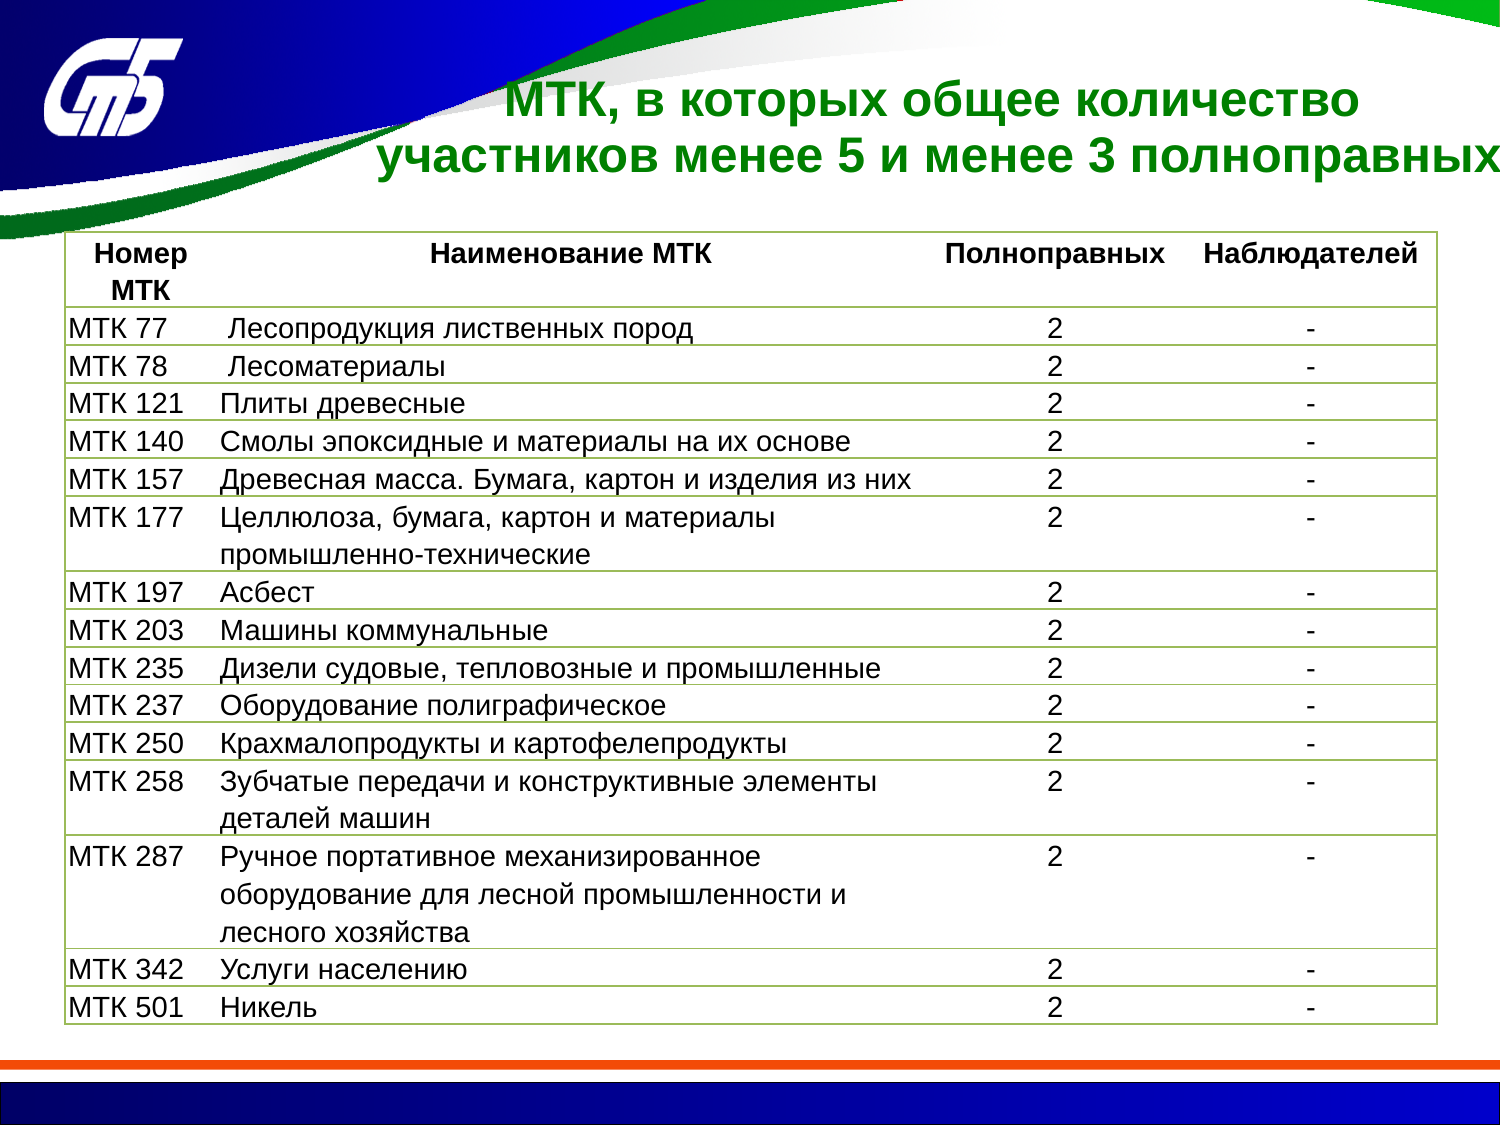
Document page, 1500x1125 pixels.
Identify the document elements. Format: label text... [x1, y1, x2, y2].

table_header Наблюдателей [1185, 233, 1436, 306]
table_cell МТК 287 [66, 836, 217, 948]
table_cell - [1185, 987, 1436, 1023]
table_cell 2 [925, 610, 1185, 646]
table_header Номер МТК [66, 233, 217, 306]
table_header Наименование МТК [217, 233, 925, 306]
table_cell МТК 342 [66, 949, 217, 985]
table_cell 2 [925, 987, 1185, 1023]
picture [0, 0, 1500, 1047]
table_cell 2 [925, 949, 1185, 985]
table_cell 2 [925, 572, 1185, 608]
table_cell - [1185, 346, 1436, 382]
table_cell Древесная масса. Бумага, картон и изделия из них [217, 459, 925, 495]
table_cell МТК 177 [66, 497, 217, 570]
table_cell МТК 140 [66, 421, 217, 457]
table_cell Целлюлоза, бумага, картон и материалы промышленно-технические [217, 497, 925, 570]
table_cell МТК 501 [66, 987, 217, 1023]
table_cell МТК 237 [66, 685, 217, 721]
table_cell МТК 77 [66, 308, 217, 344]
table_cell МТК 121 [66, 384, 217, 419]
table_cell Крахмалопродукты и картофелепродукты [217, 723, 925, 759]
table_cell - [1185, 685, 1436, 721]
table_cell - [1185, 421, 1436, 457]
table_cell МТК 235 [66, 648, 217, 684]
table_cell 2 [925, 421, 1185, 457]
table_cell Лесоматериалы [217, 346, 925, 382]
table_cell - [1185, 836, 1436, 948]
table_cell Услуги населению [217, 949, 925, 985]
table_cell 2 [925, 761, 1185, 834]
table_cell 2 [925, 723, 1185, 759]
table_cell МТК 203 [66, 610, 217, 646]
table_cell Зубчатые передачи и конструктивные элементы деталей машин [217, 761, 925, 834]
table_cell МТК 197 [66, 572, 217, 608]
table_cell - [1185, 308, 1436, 344]
table_cell 2 [925, 459, 1185, 495]
table_cell - [1185, 723, 1436, 759]
table_cell 2 [925, 648, 1185, 684]
table_cell Плиты древесные [217, 384, 925, 419]
table_cell - [1185, 949, 1436, 985]
table_cell МТК 78 [66, 346, 217, 382]
table_cell - [1185, 648, 1436, 684]
table_cell - [1185, 459, 1436, 495]
table_cell Ручное портативное механизированное оборудование для лесной промышленности и лесного хозяйства [217, 836, 925, 948]
table_cell МТК 157 [66, 459, 217, 495]
table_cell Лесопродукция лиственных пород [217, 308, 925, 344]
table_cell МТК 250 [66, 723, 217, 759]
table_cell - [1185, 497, 1436, 570]
table_cell - [1185, 610, 1436, 646]
table_cell 2 [925, 346, 1185, 382]
table_header Полноправных [925, 233, 1185, 306]
table_cell Никель [217, 987, 925, 1023]
table_cell 2 [925, 497, 1185, 570]
table_cell 2 [925, 308, 1185, 344]
table_cell МТК 258 [66, 761, 217, 834]
table_cell Оборудование полиграфическое [217, 685, 925, 721]
table_cell Асбест [217, 572, 925, 608]
table_cell - [1185, 761, 1436, 834]
table_cell 2 [925, 384, 1185, 419]
table_cell 2 [925, 836, 1185, 948]
text_box МТК, в которых общее количество участников менее 5 и менее 3 полноправных [324, 46, 1500, 209]
table_cell - [1185, 384, 1436, 419]
table_cell Смолы эпоксидные и материалы на их основе [217, 421, 925, 457]
table_cell Дизели судовые, тепловозные и промышленные [217, 648, 925, 684]
table_cell 2 [925, 685, 1185, 721]
table_cell Машины коммунальные [217, 610, 925, 646]
table_cell - [1185, 572, 1436, 608]
